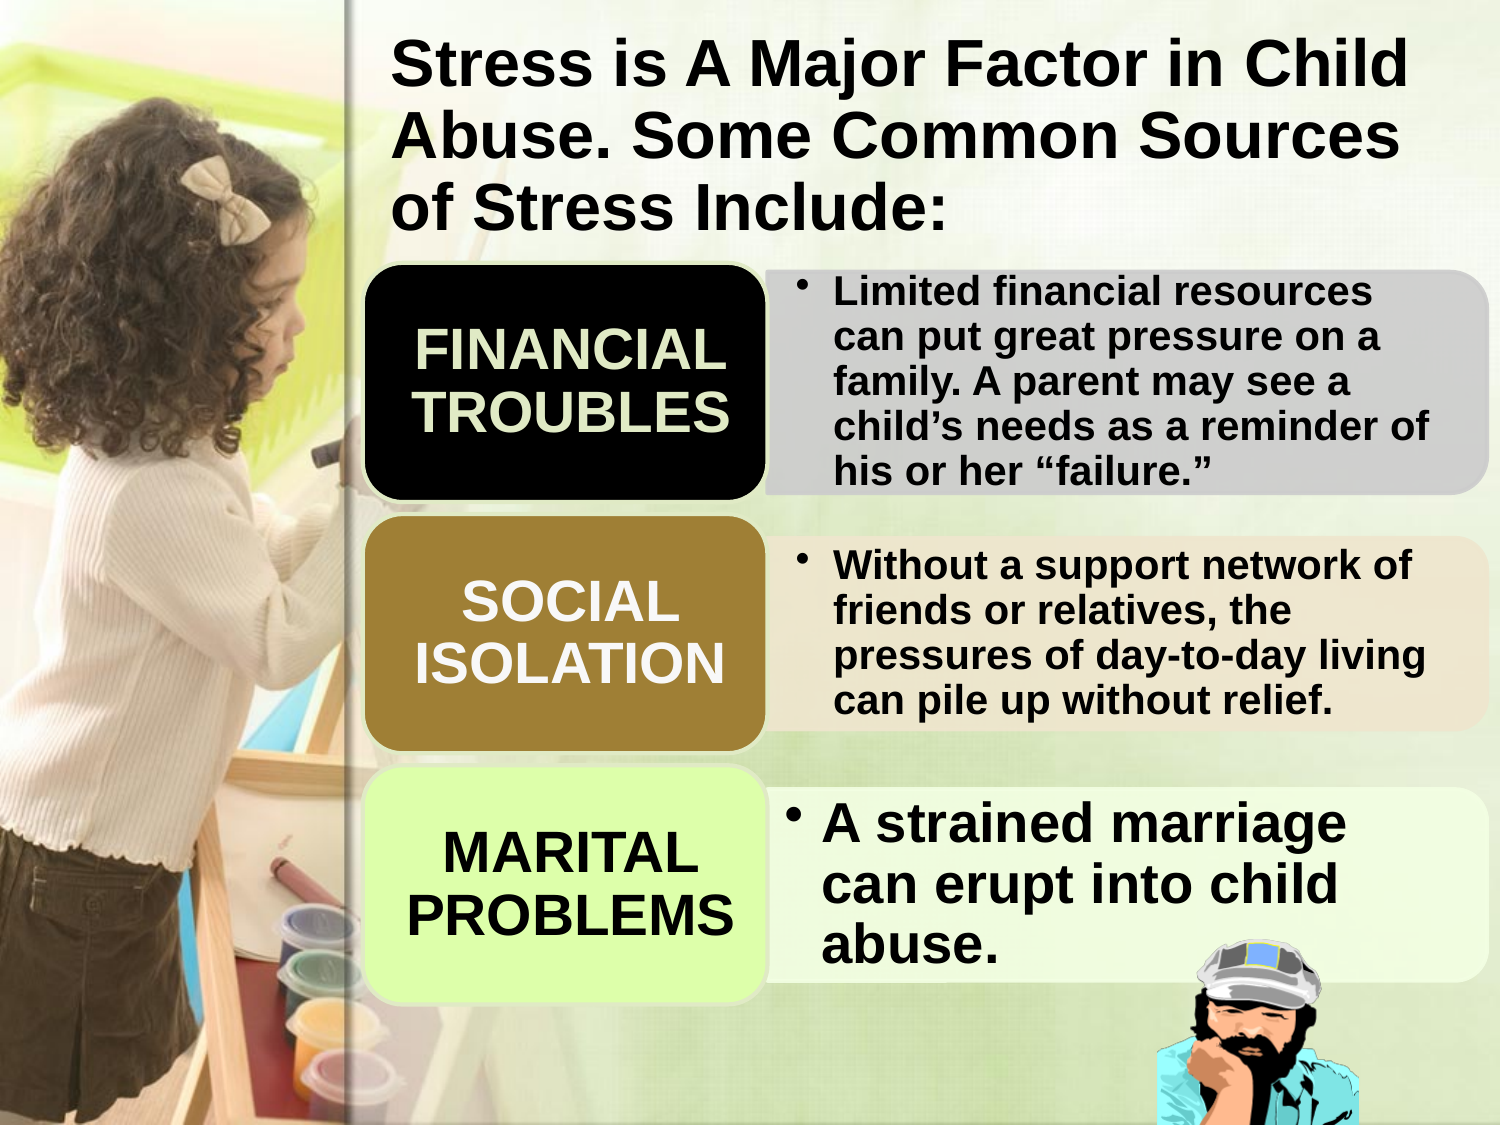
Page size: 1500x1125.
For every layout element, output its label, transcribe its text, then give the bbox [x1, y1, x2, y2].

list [362, 262, 1488, 1006]
title Stress is A Major Factor in Child Abuse. Some Common Sources of Stress Include: [375, 42, 1471, 231]
picture [0, 0, 1500, 1125]
